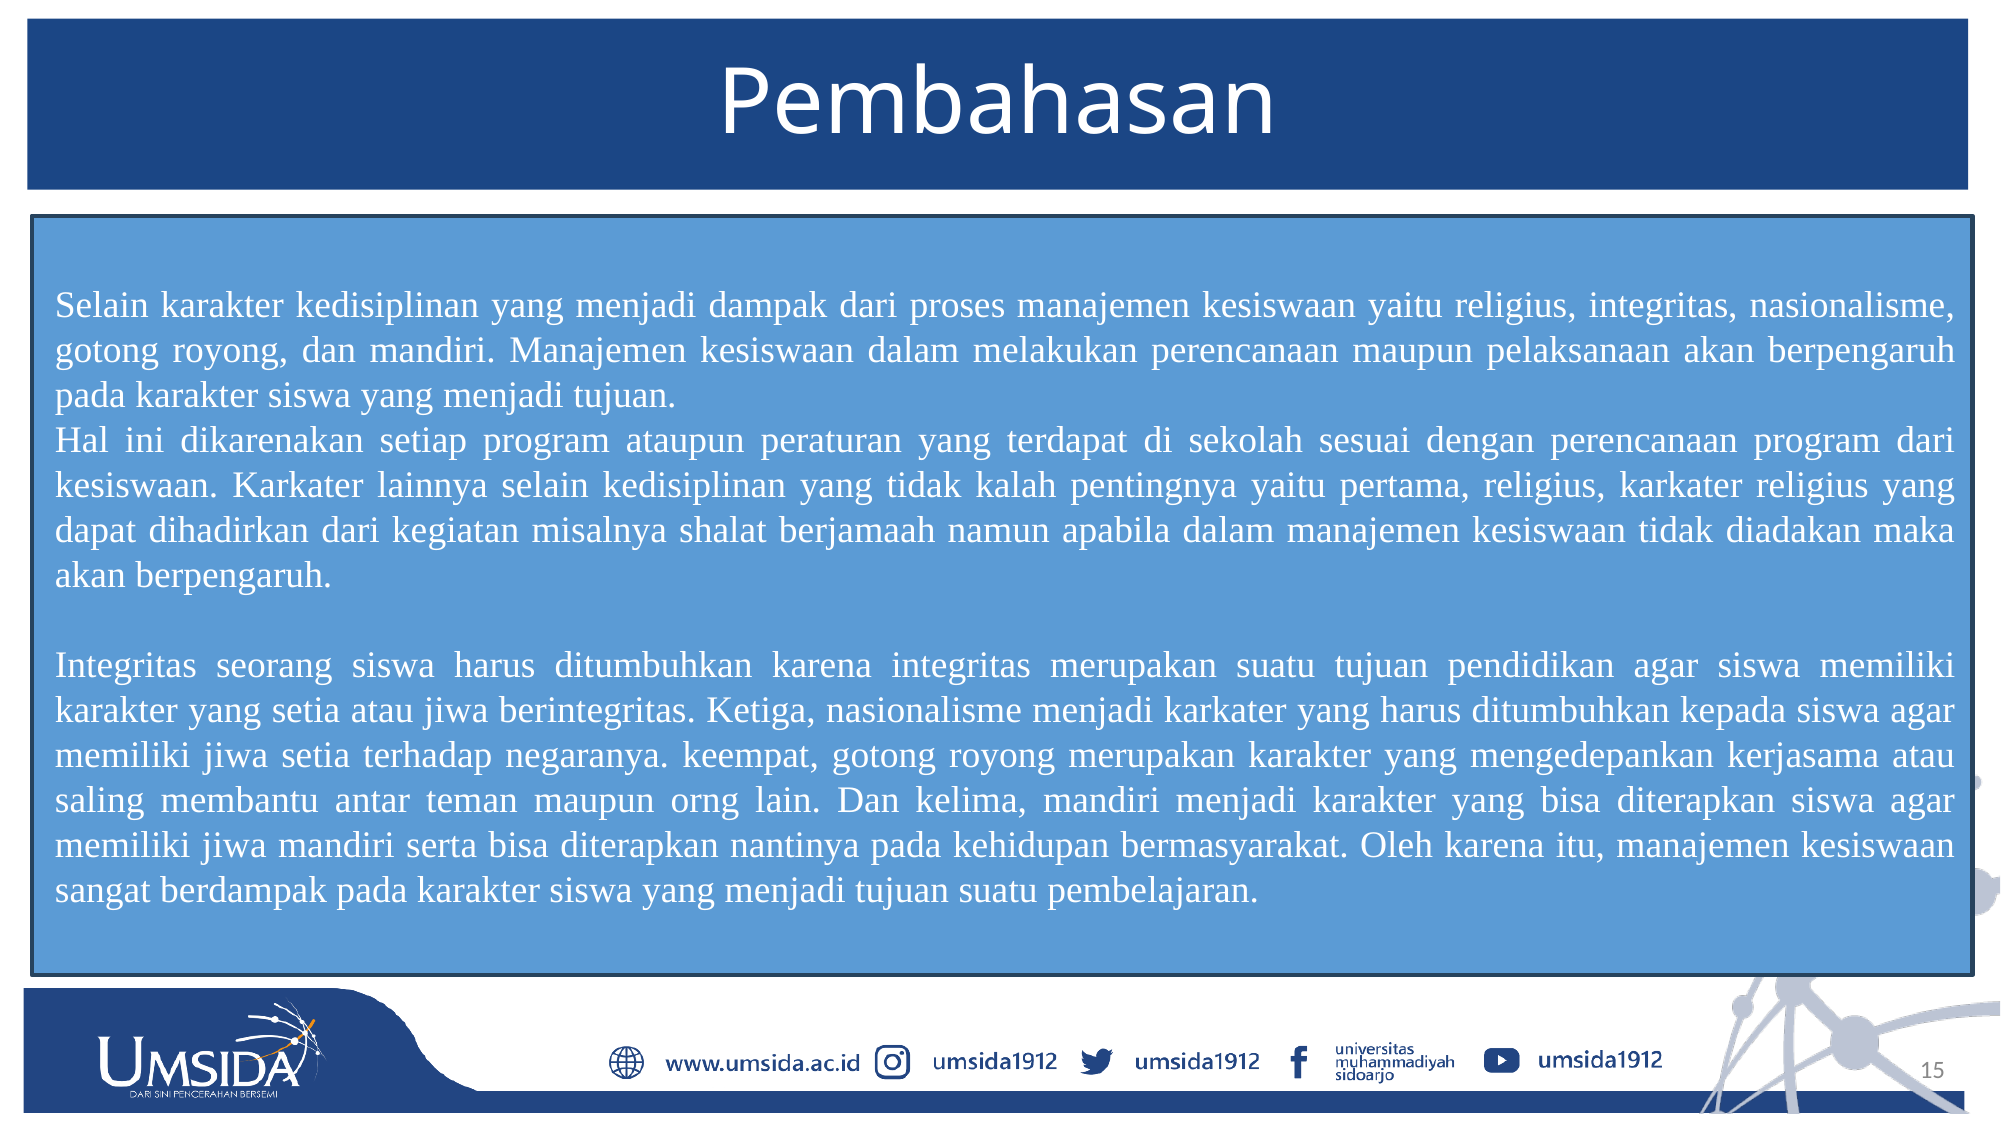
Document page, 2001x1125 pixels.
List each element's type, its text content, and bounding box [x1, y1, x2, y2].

title Pembahasan [27, 18, 1969, 190]
text_box Selain karakter kedisiplinan yang menjadi dampak dari proses manajemen kesiswaan yaitu religius, integritas, nasionalisme, gotong royong, dan mandiri. Manajemen kesiswaan dalam melakukan perencanaan maupun pelaksanaan akan berpengaruh pada karakter siswa yang menjadi tujuan. Hal ini dikarenakan setiap program ataupun peraturan yang terdapat di sekolah sesuai dengan perencanaan program dari kesiswaan. Karkater lainnya selain kedisiplinan yang tidak kalah pentingnya yaitu pertama, religius, karkater religius yang dapat dihadirkan dari kegiatan misalnya shalat berjamaah namun apabila dalam manajemen kesiswaan tidak diadakan maka akan berpengaruh. Integritas seorang siswa harus ditumbuhkan karena integritas merupakan suatu tujuan pendidikan agar siswa memiliki karakter yang setia atau jiwa berintegritas. Ketiga, nasionalisme menjadi karkater yang harus ditumbuhkan kepada siswa agar memiliki jiwa setia terhadap negaranya. keempat, gotong royong merupakan karakter yang mengedepankan kerjasama atau saling membantu antar teman maupun orng lain. Dan kelima, mandiri menjadi karakter yang bisa diterapkan siswa agar memiliki jiwa mandiri serta bisa diterapkan nantinya pada kehidupan bermasyarakat. Oleh karena itu, manajemen kesiswaan sangat berdampak pada karakter siswa yang menjadi tujuan suatu pembelajaran. [30, 214, 1975, 977]
picture [23, 51, 2001, 1114]
